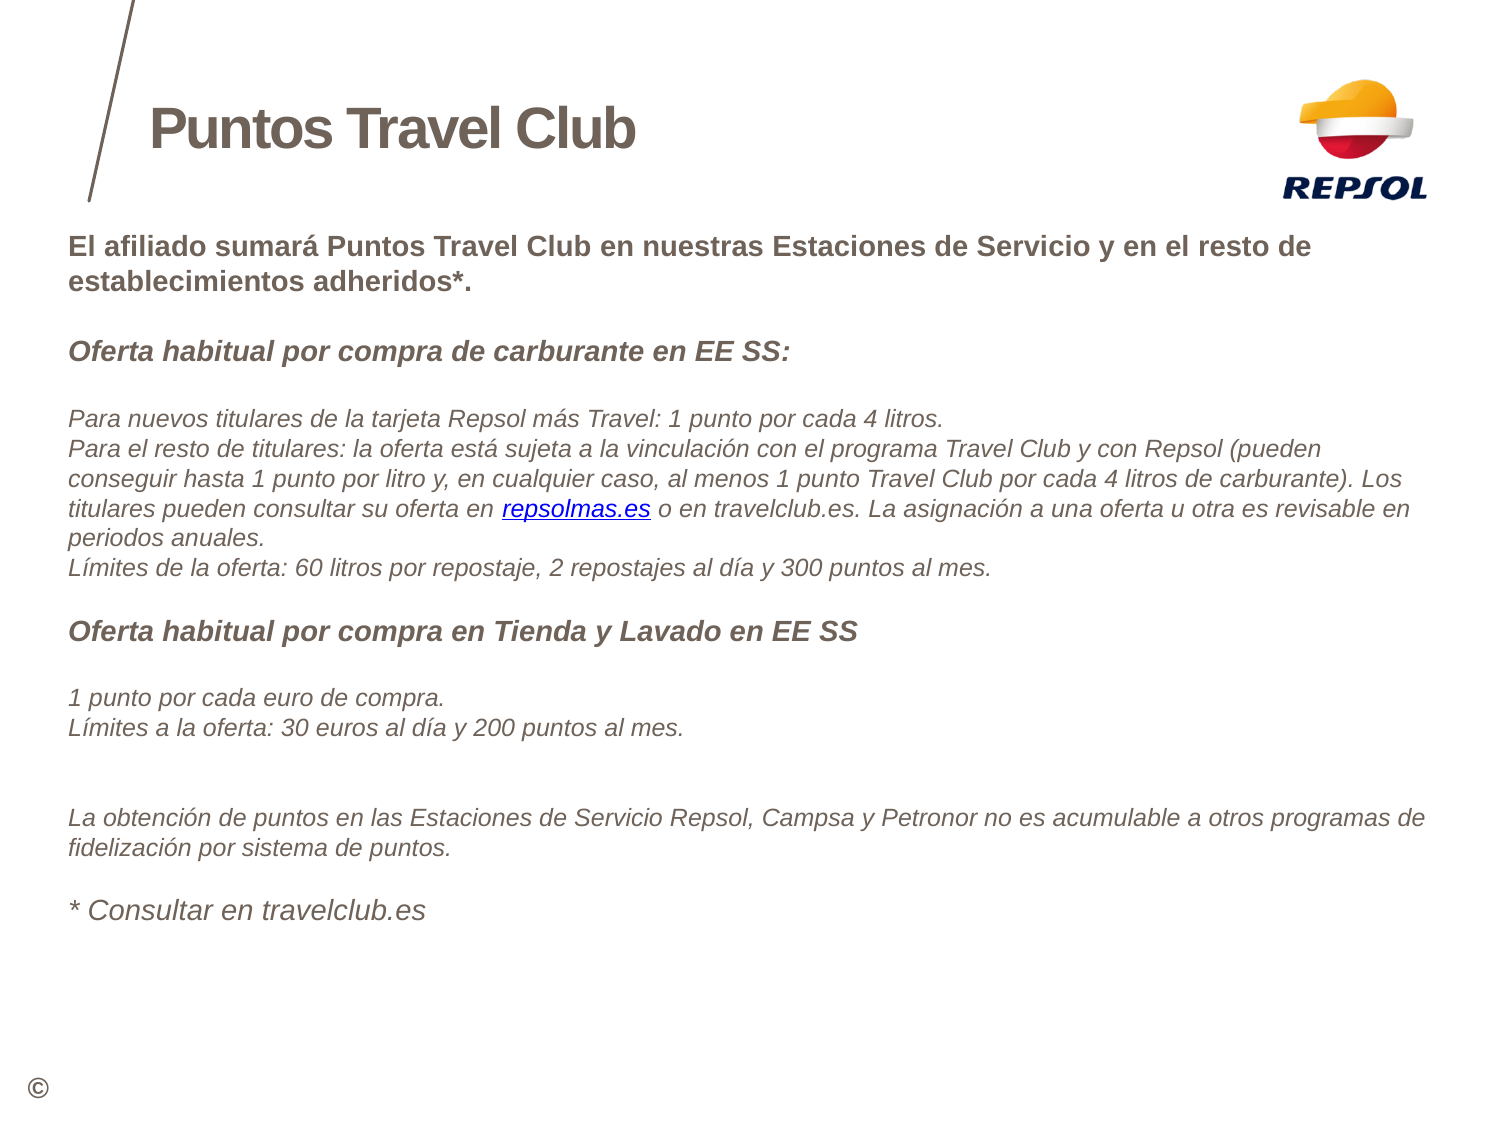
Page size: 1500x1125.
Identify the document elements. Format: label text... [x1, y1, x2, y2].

title Puntos Travel Club [134, 83, 1223, 169]
picture [1280, 77, 1429, 203]
list El afiliado sumará Puntos Travel Club en nuestras Estaciones de Servicio y en el resto de establecimientos adheridos*. Oferta habitual por compra de carburante en EE SS: Para nuevos titulares de la tarjeta Repsol más Travel: 1 punto por cada 4 litros. Para el resto de titulares: la oferta está sujeta a la vinculación con el programa Travel Club y con Repsol (pueden conseguir hasta 1 punto por litro y, en cualquier caso, al menos 1 punto Travel Club por cada 4 litros de carburante). Los titulares pueden consultar su oferta en repsolmas.es o en travelclub.es. La asignación a una oferta u otra es revisable en periodos anuales. Límites de la oferta: 60 litros por repostaje, 2 repostajes al día y 300 puntos al mes. Oferta habitual por compra en Tienda y Lavado en EE SS 1 punto por cada euro de compra. Límites a la oferta: 30 euros al día y 200 puntos al mes. La obtención de puntos en las Estaciones de Servicio Repsol, Campsa y Petronor no es acumulable a otros programas de fidelización por sistema de puntos. * Consultar en travelclub.es [53, 219, 1447, 966]
